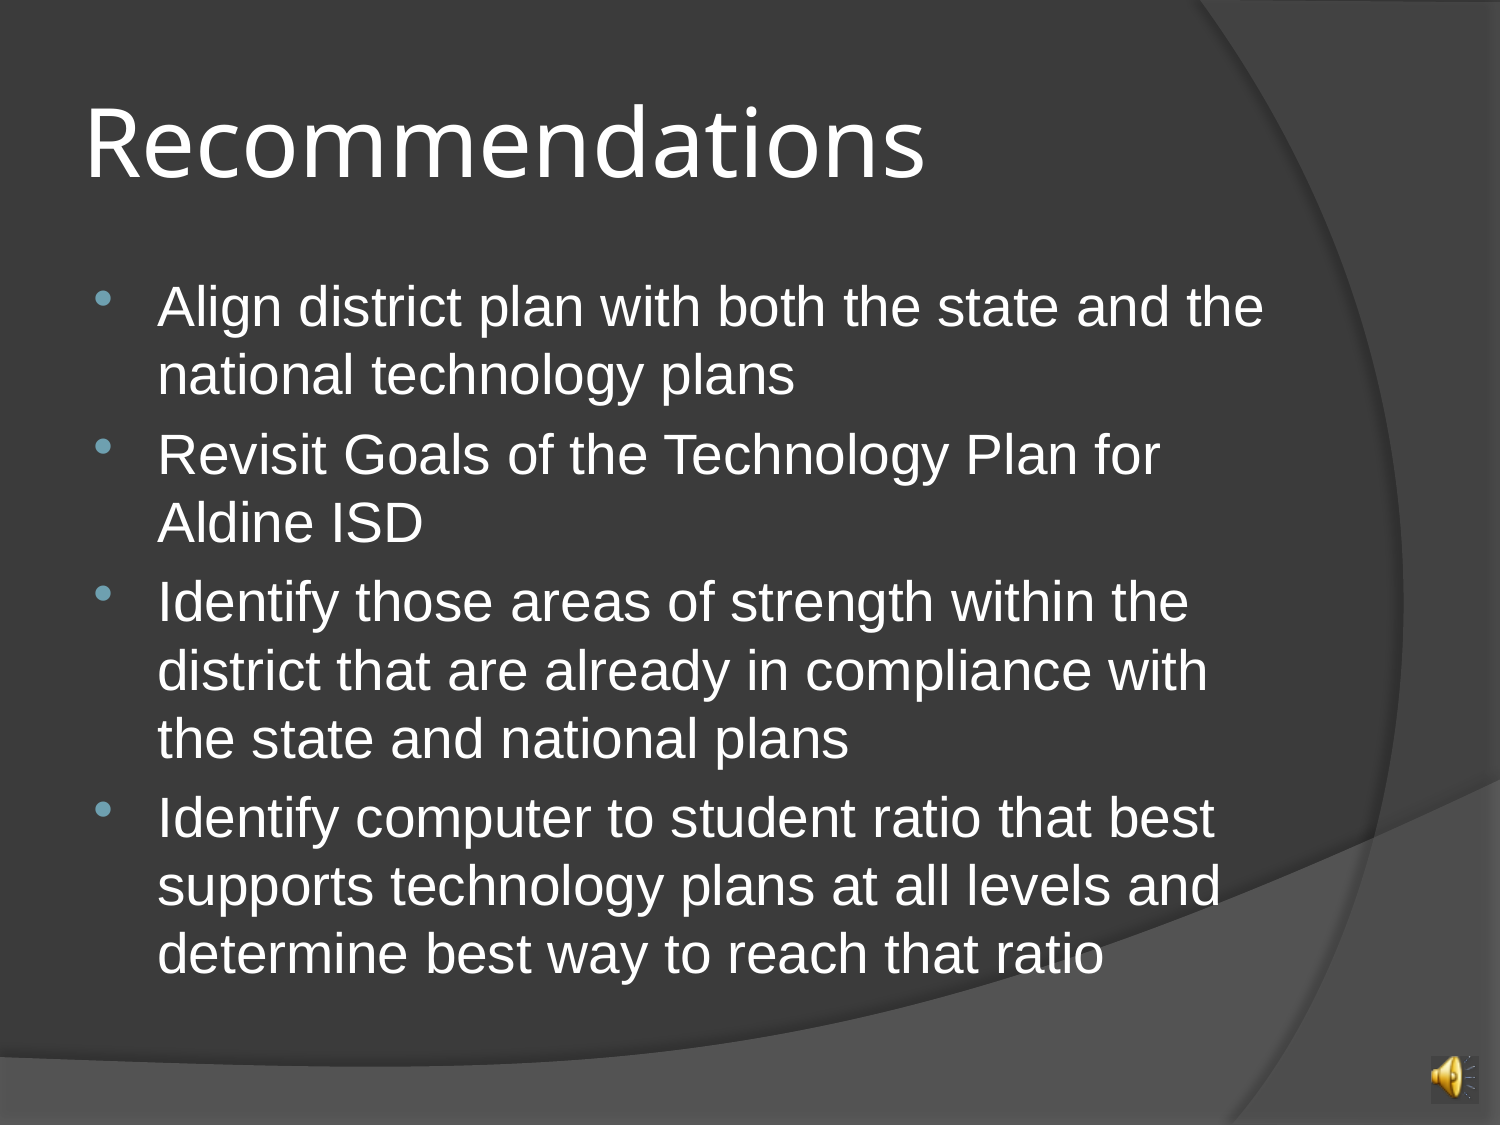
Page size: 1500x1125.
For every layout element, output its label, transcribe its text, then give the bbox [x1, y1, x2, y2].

picture [1429, 1054, 1481, 1106]
list Align district plan with both the state and the national technology plans Revisit Goals of the Technology Plan for Aldine ISD Identify those areas of strength within the district that are already in compliance with the state and national plans Identify computer to student ratio that best supports technology plans at all levels and determine best way to reach that ratio [75, 262, 1300, 1005]
title Recommendations [75, 45, 1300, 233]
